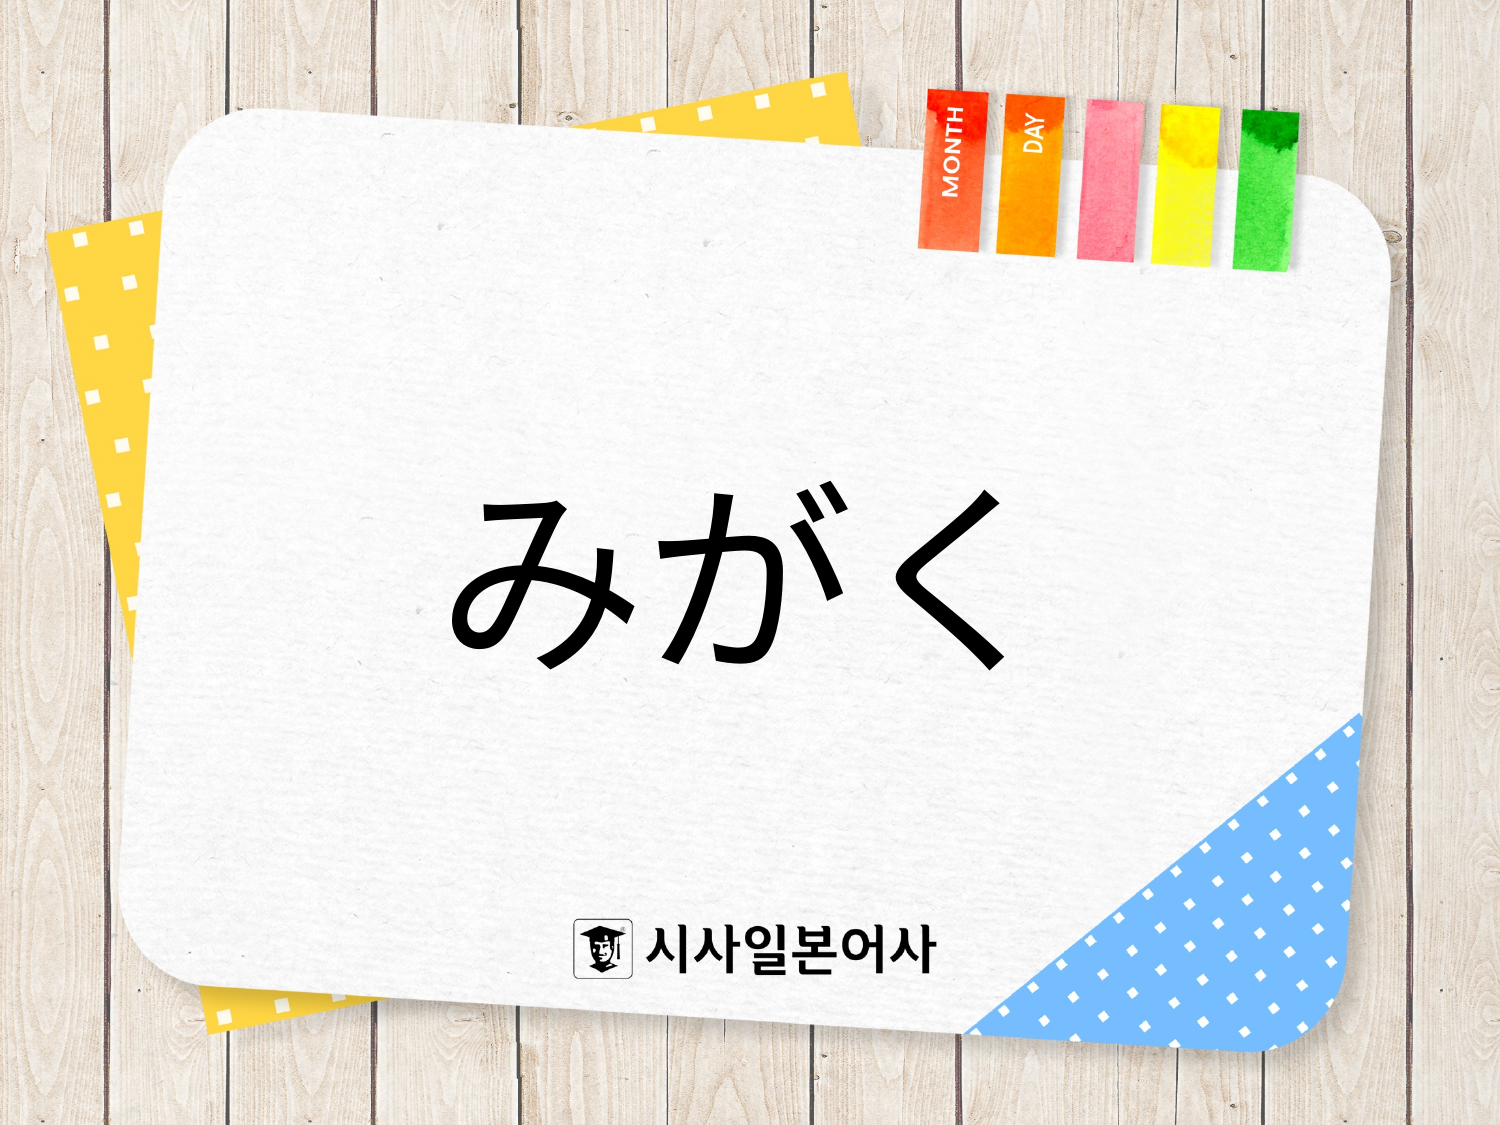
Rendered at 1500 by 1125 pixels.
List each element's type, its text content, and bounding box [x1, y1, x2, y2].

picture [0, 0, 1500, 1125]
title みがく [75, 338, 1425, 811]
